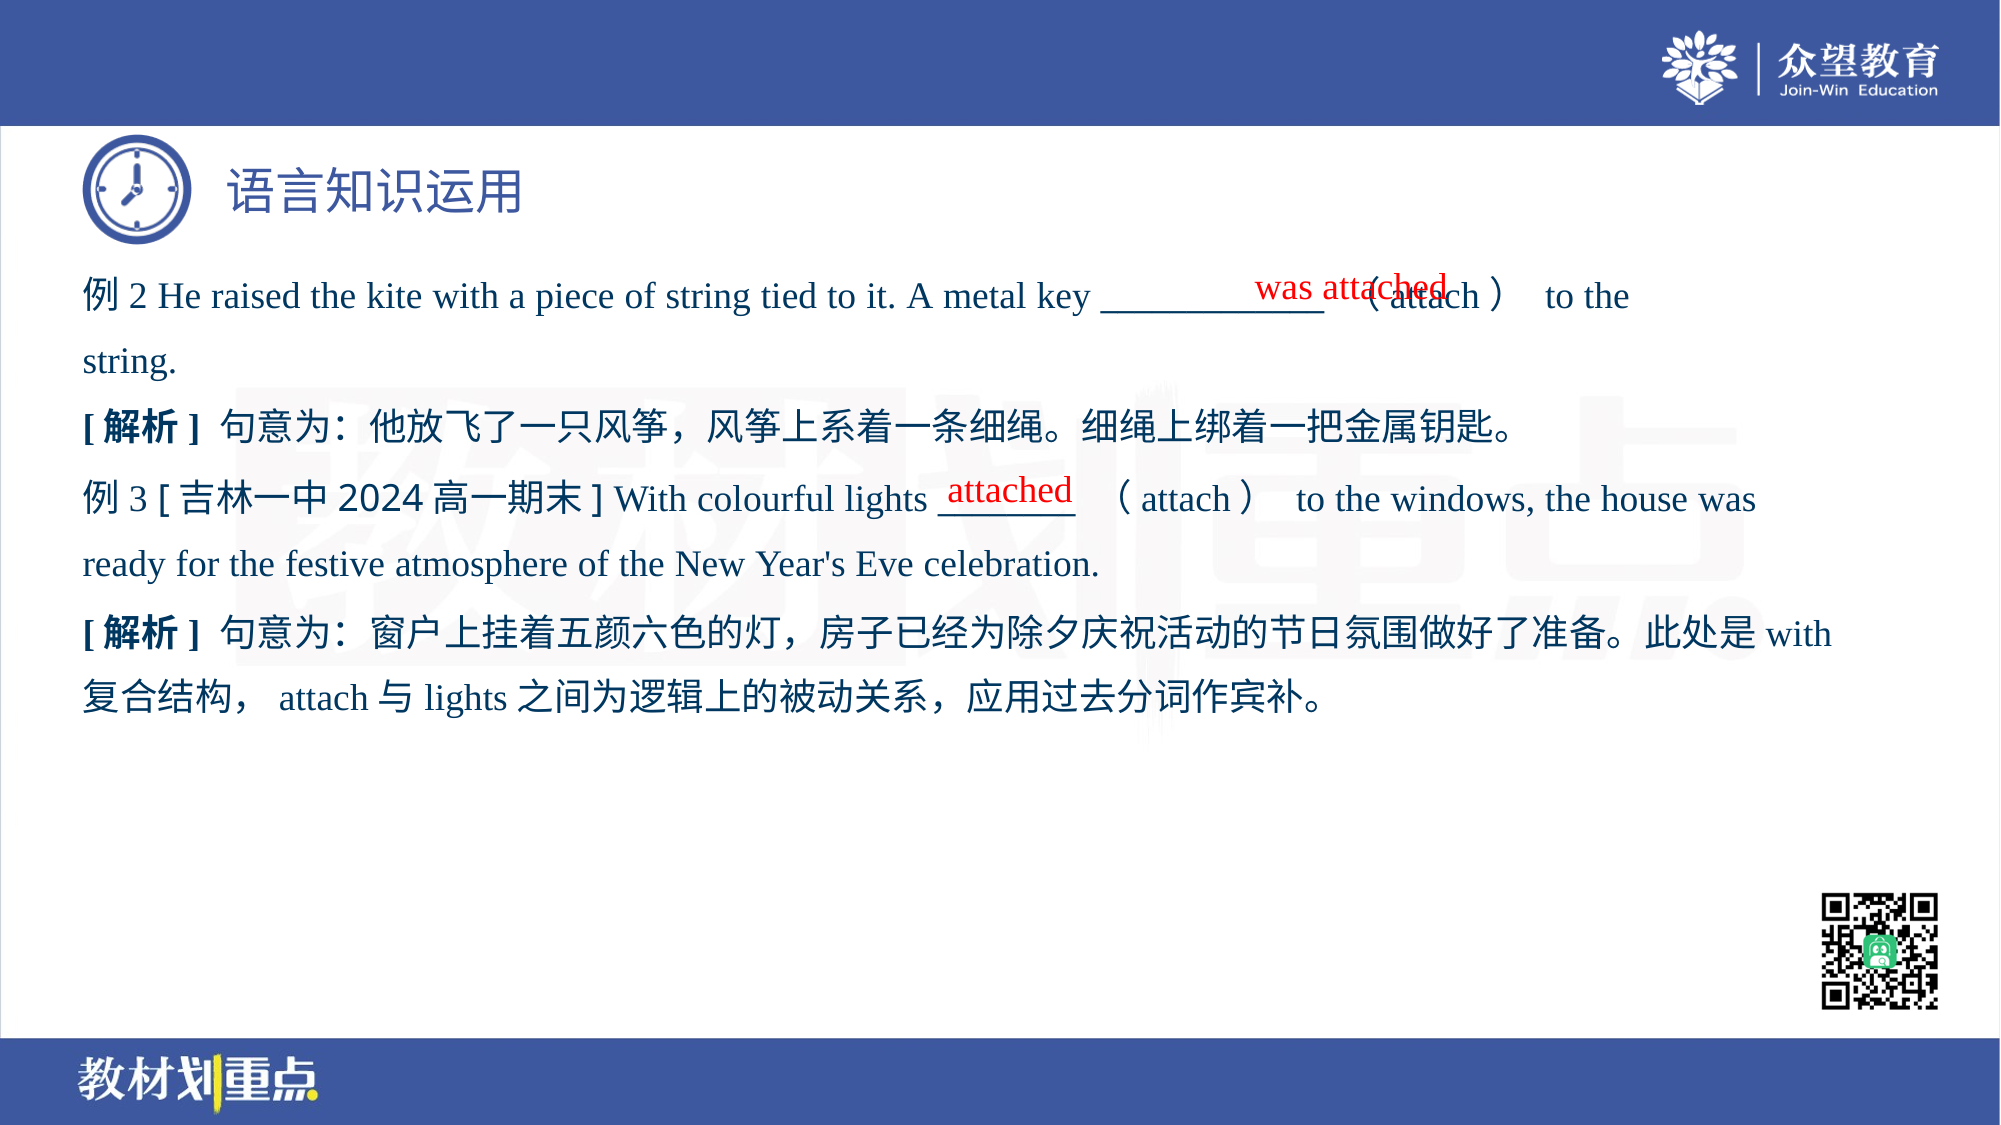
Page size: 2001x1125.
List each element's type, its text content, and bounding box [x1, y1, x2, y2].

text_box attached [933, 445, 1087, 504]
text_box was attached [1236, 242, 1466, 300]
text_box 例3 [吉林一中2024高一期末] With colourful lights ________ （attach） to the windows, the house was ready for the festive atmosphere of the New Year's Eve celebration. [82, 450, 1817, 577]
text_box [解析] 句意为：窗户上挂着五颜六色的灯，房子已经为除夕庆祝活动的节日氛围做好了准备。此处是with 复合结构，attach与lights之间为逻辑上的被动关系，应用过去分词作宾补。 [82, 584, 1817, 712]
text_box 例2 He raised the kite with a piece of string tied to it. A metal key _____________ （attach） to the string. [82, 247, 1817, 375]
picture [0, 0, 2000, 1125]
text_box [解析] 句意为：他放飞了一只风筝，风筝上系着一条细绳。细绳上绑着一把金属钥匙。 [82, 383, 1817, 441]
